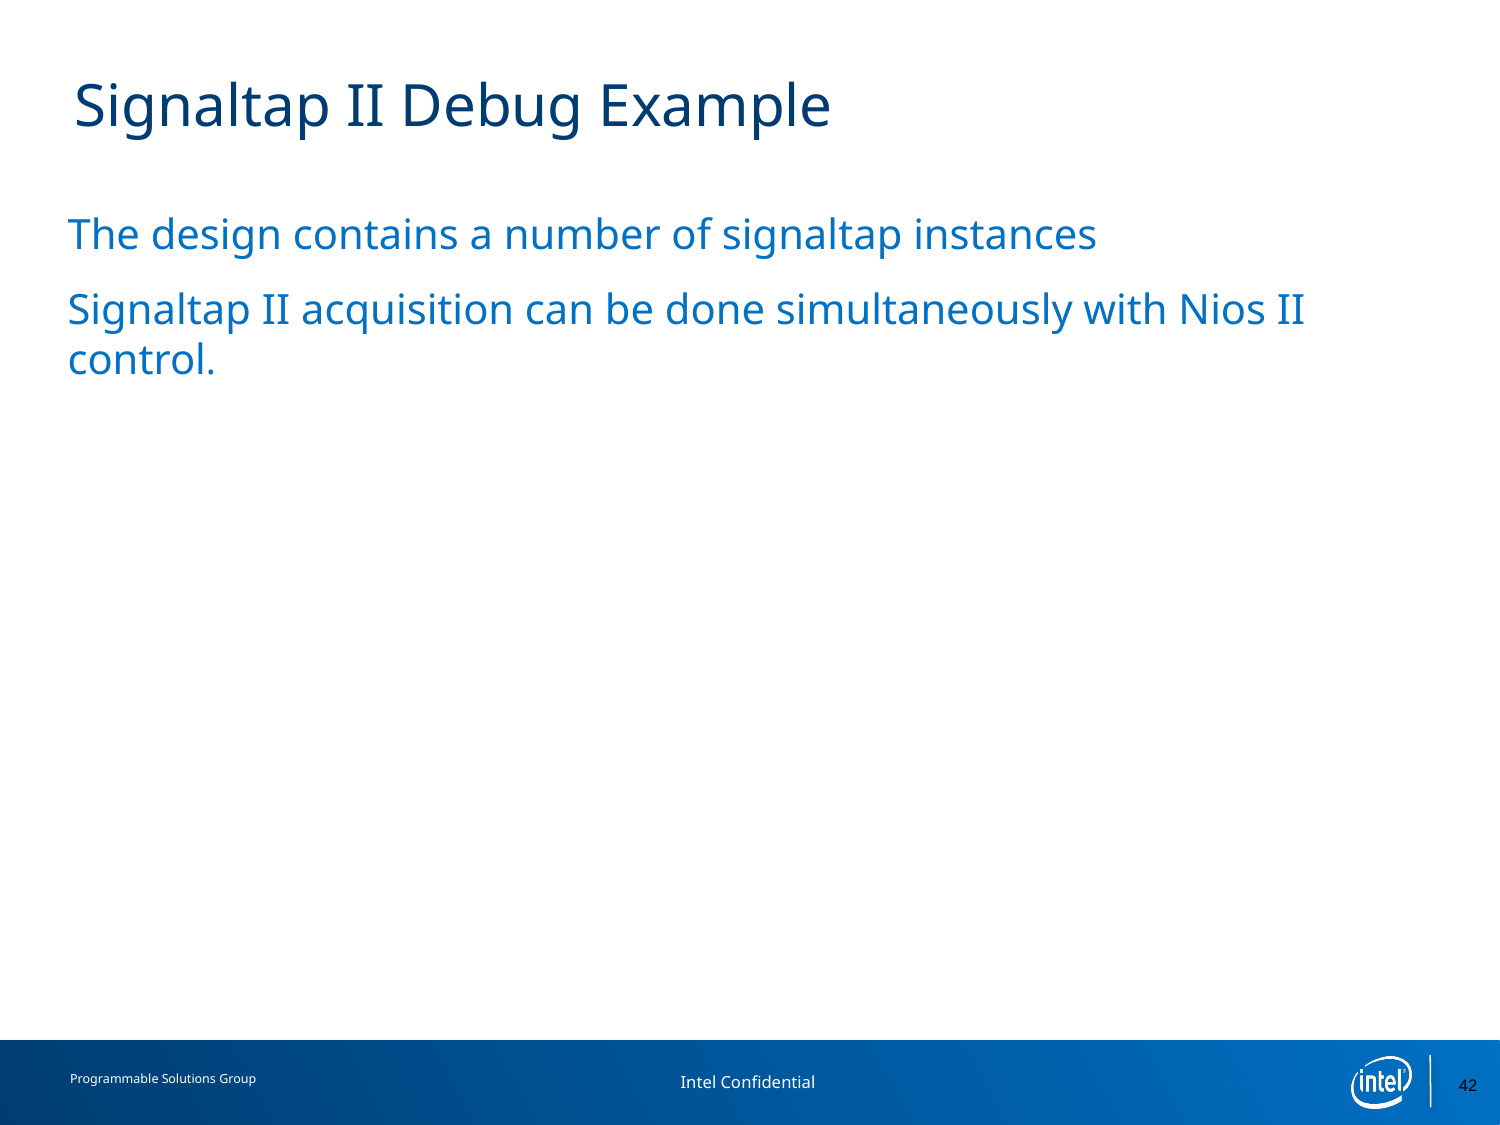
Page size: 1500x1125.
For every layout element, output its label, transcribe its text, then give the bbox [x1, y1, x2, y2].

title Signaltap II Debug Example [74, 67, 1425, 208]
slide_number 42 [1127, 1055, 1478, 1116]
list The design contains a number of signaltap instances Signaltap II acquisition can be done simultaneously with Nios II control. [67, 208, 1463, 1033]
